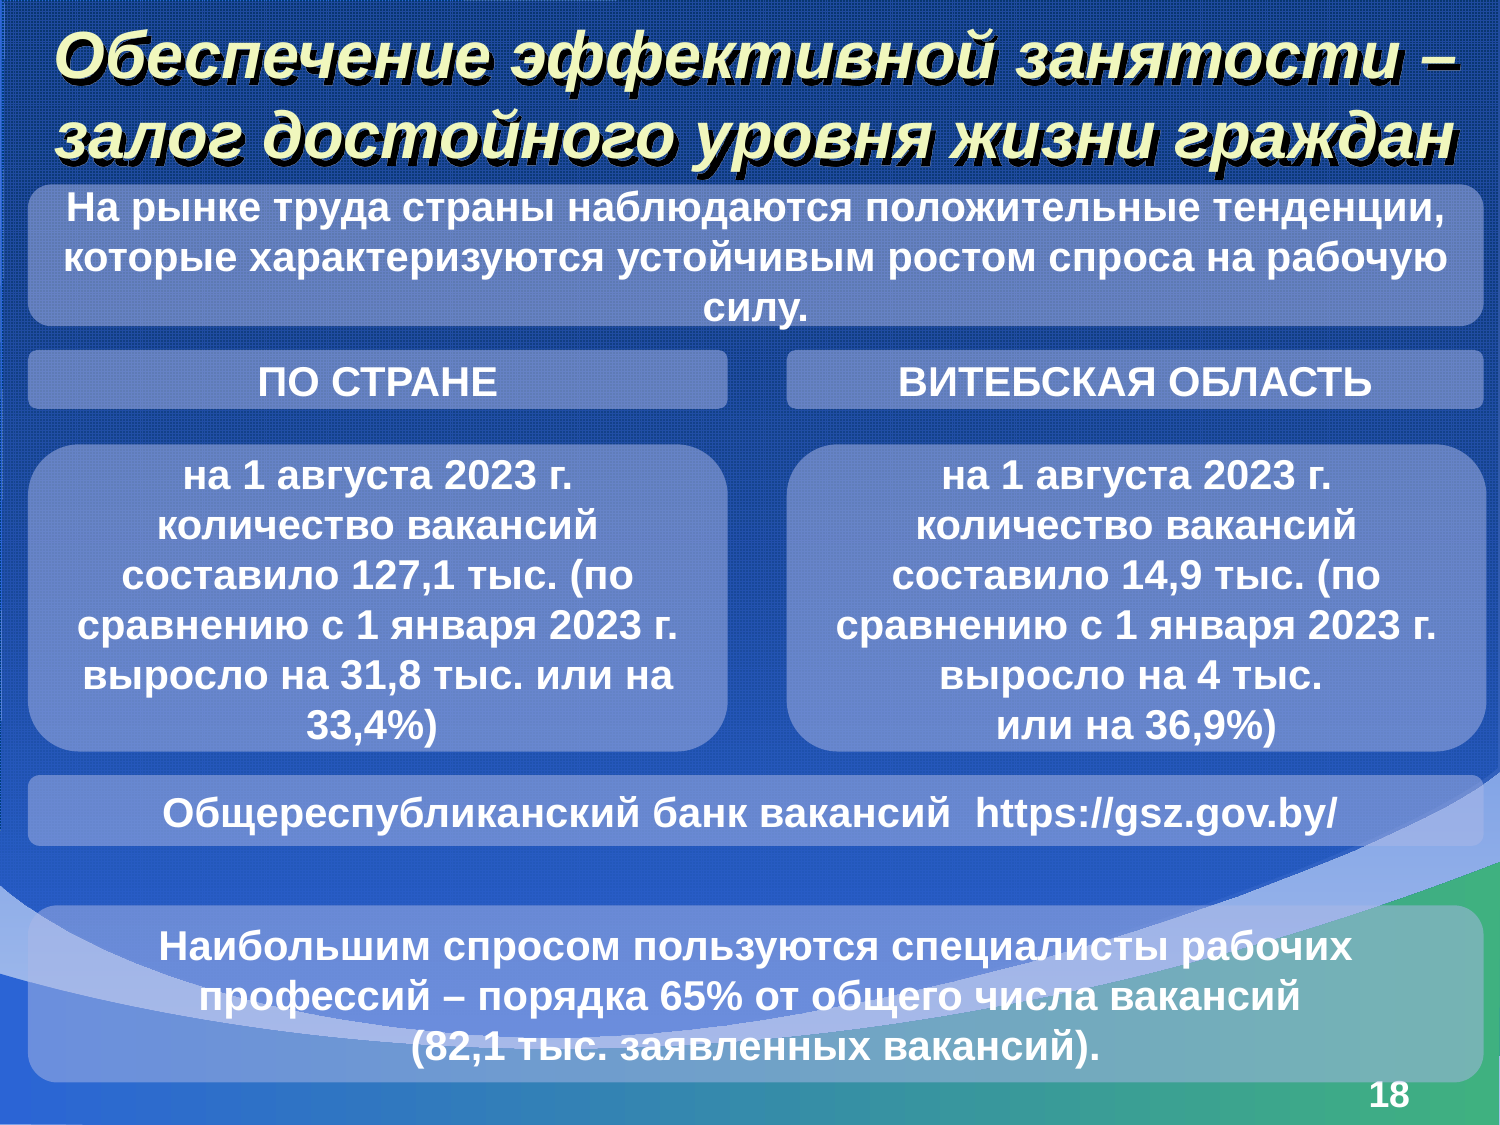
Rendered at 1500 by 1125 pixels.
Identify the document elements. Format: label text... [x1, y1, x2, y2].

text_box ВИТЕБСКАЯ ОБЛАСТЬ [786, 349, 1484, 409]
text_box Обеспечение эффективной занятости – залог достойного уровня жизни граждан [5, 0, 1500, 185]
slide_number 18 [1074, 1083, 1425, 1103]
text_box ПО СТРАНЕ [27, 349, 728, 409]
text_box Наибольшим спросом пользуются специалисты рабочих профессий – порядка 65% от общего числа вакансий (82,1 тыс. заявленных вакансий). [27, 905, 1484, 1083]
text_box На рынке труда страны наблюдаются положительные тенденции, которые характеризуются устойчивым ростом спроса на рабочую силу. [27, 184, 1484, 327]
text_box Общереспубликанский банк вакансий https://gsz.gov.by/ [27, 775, 1484, 846]
text_box на 1 августа 2023 г. количество вакансий составило 127,1 тыс. (по сравнению с 1 января 2023 г. выросло на 31,8 тыс. или на 33,4%) [27, 444, 728, 752]
text_box на 1 августа 2023 г. количество вакансий составило 14,9 тыс. (по сравнению с 1 января 2023 г. выросло на 4 тыс. или на 36,9%) [786, 444, 1487, 752]
